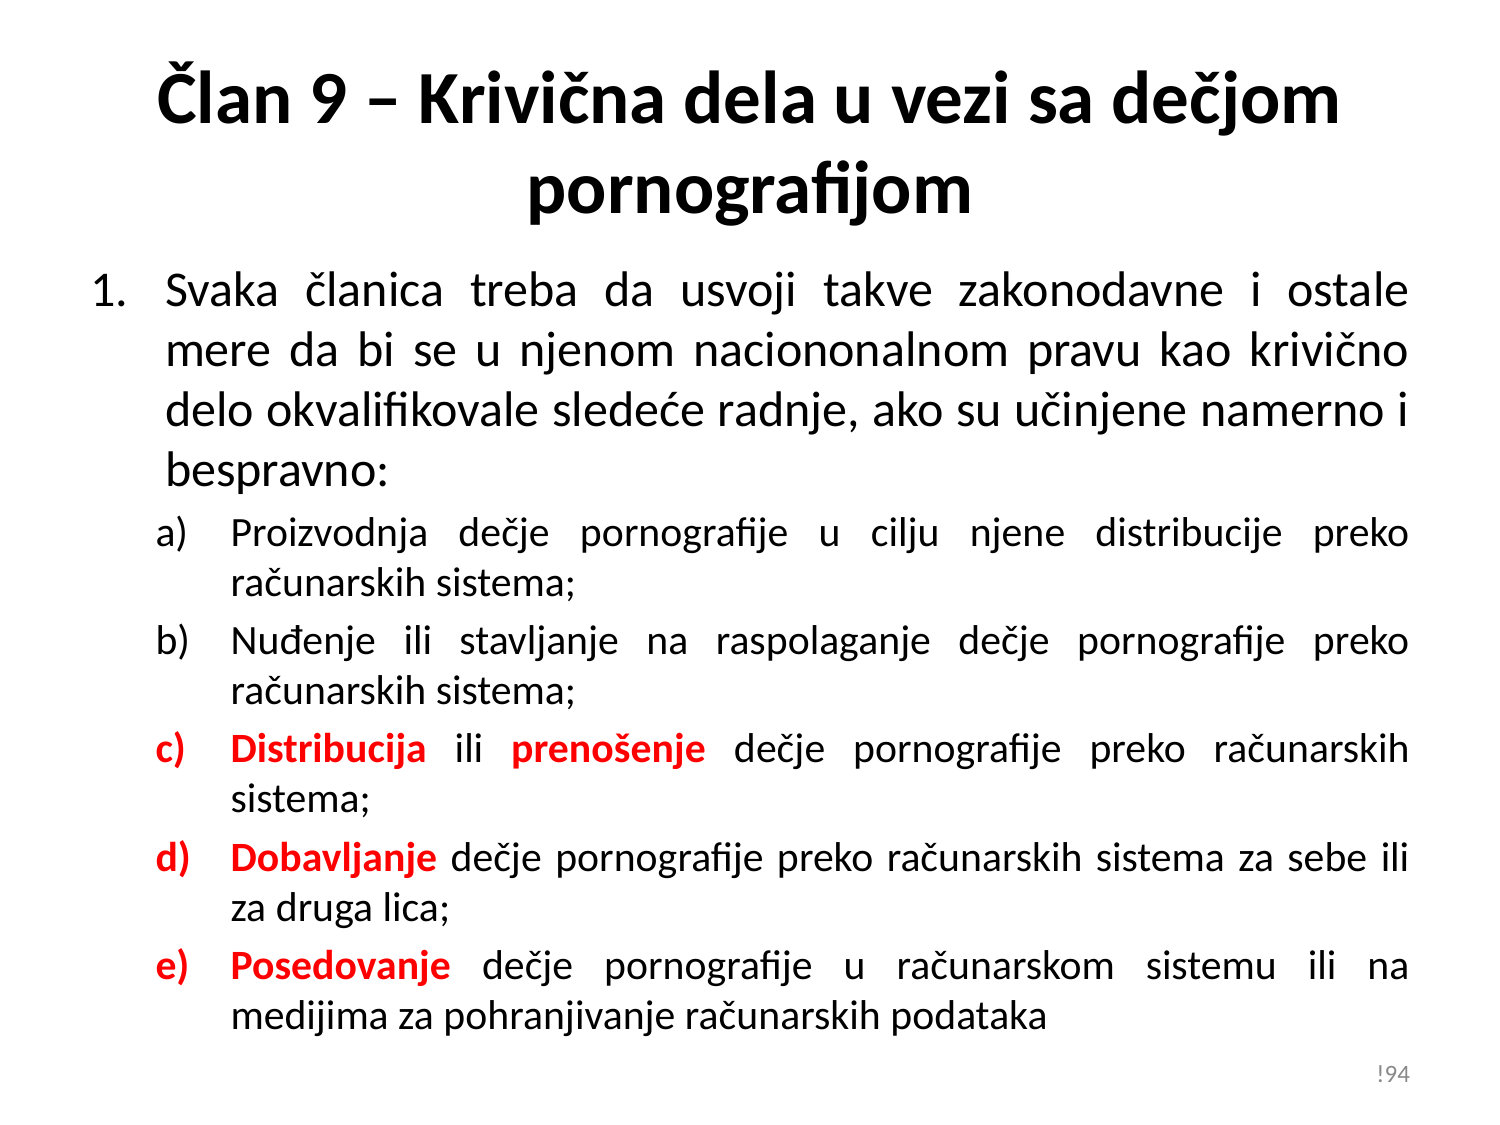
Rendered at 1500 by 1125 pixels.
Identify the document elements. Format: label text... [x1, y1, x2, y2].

title Član 9 – Krivična dela u vezi sa dečjom pornografijom [74, 44, 1426, 233]
list Svaka članica treba da usvoji takve zakonodavne i ostale mere da bi se u njenom naciononalnom pravu kao krivično delo okvalifikovale sledeće radnje, ako su učinjene namerno i bespravno: Proizvodnja dečje pornografije u cilju njene distribucije preko računarskih sistema; Nuđenje ili stavljanje na raspolaganje dečje pornografije preko računarskih sistema; Distribucija ili prenošenje dečje pornografije preko računarskih sistema; Dobavljanje dečje pornografije preko računarskih sistema za sebe ili za druga lica; Posedovanje dečje pornografije u računarskom sistemu ili na medijima za pohranjivanje računarskih podataka [74, 248, 1426, 992]
slide_number !94 [1074, 1042, 1425, 1103]
